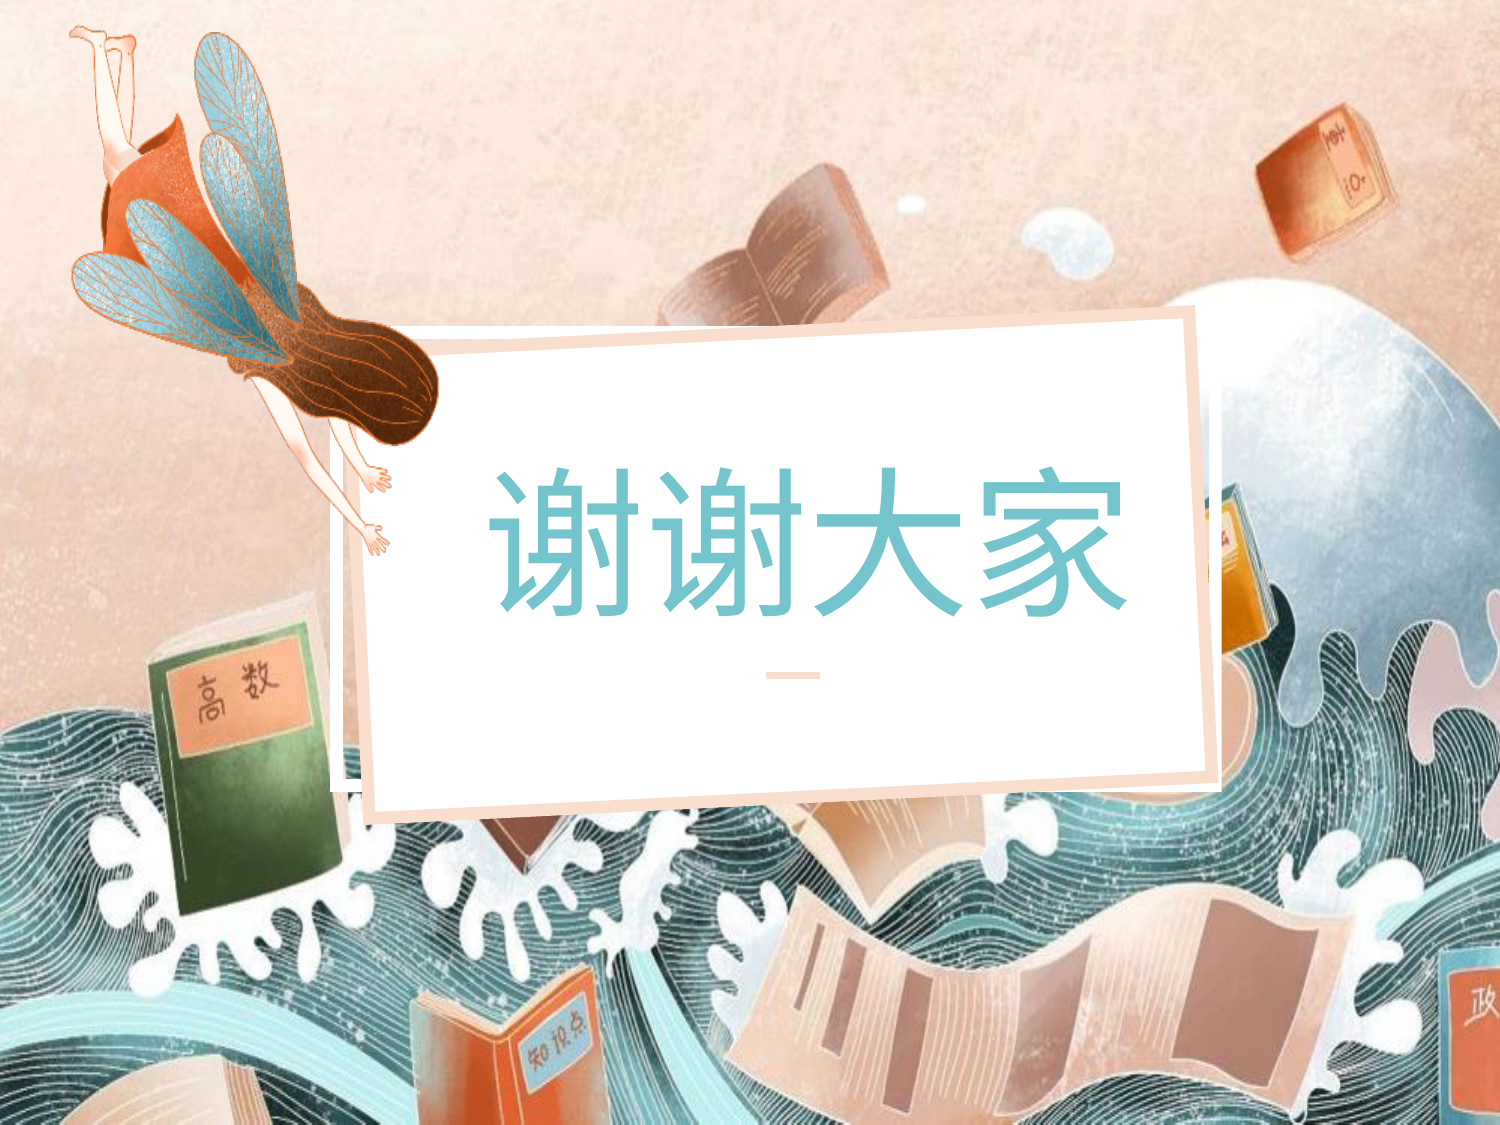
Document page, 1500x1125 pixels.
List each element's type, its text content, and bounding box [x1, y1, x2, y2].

title 谢谢大家 [427, 396, 1189, 645]
picture [0, 0, 1500, 1125]
